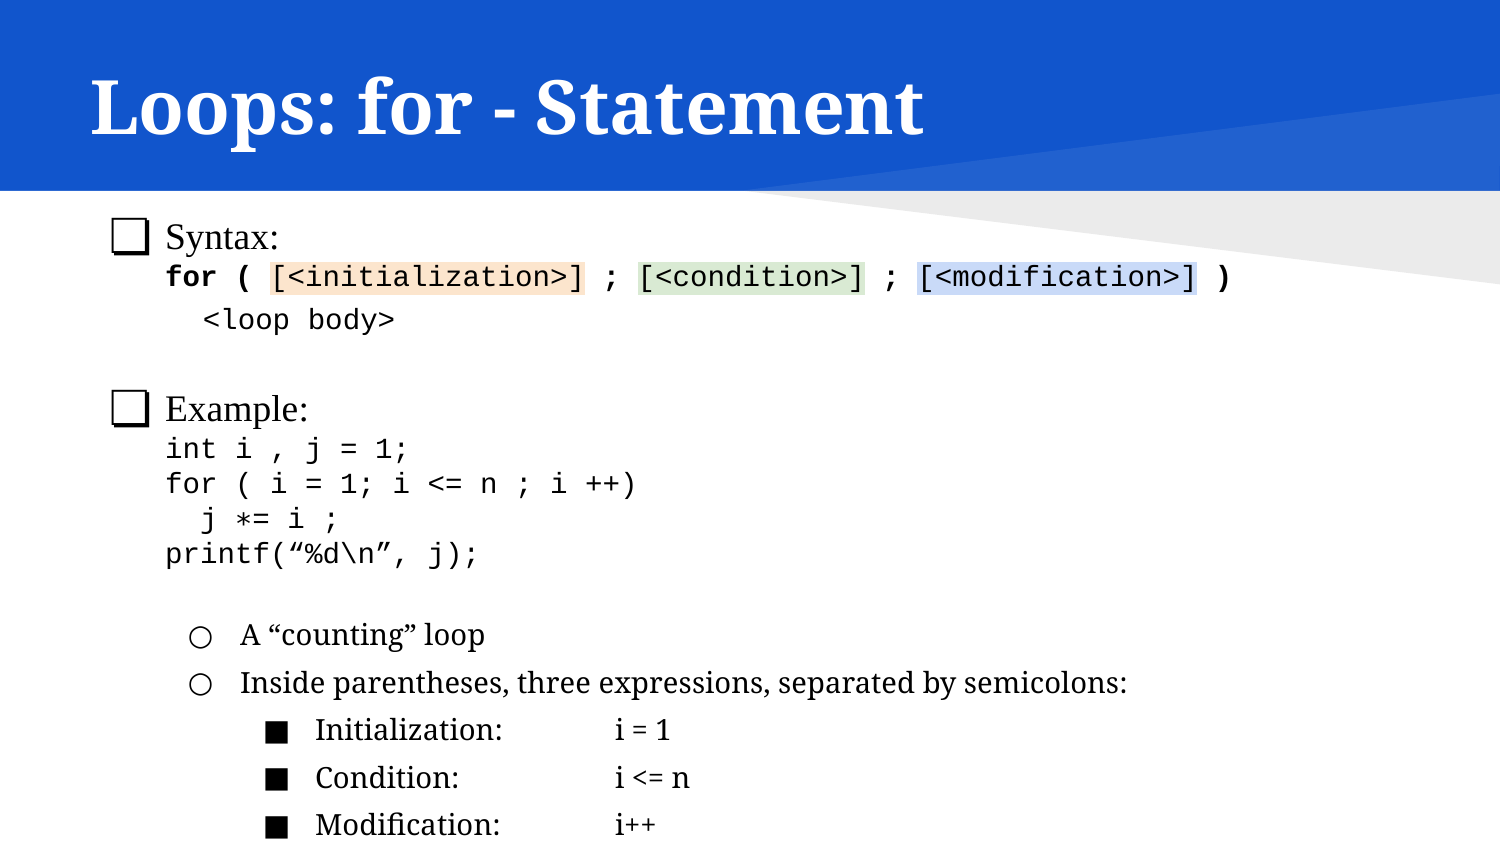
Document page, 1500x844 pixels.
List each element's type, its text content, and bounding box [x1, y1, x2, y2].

list Syntax: for ( [<initialization>] ; [<condition>] ; [<modification>] ) <loop body> Example: int i , j = 1; for ( i = 1; i <= n ; i ++) j ∗= i ; printf(“%d\n”, j); A “counting” loop Inside parentheses, three expressions, separated by semicolons: Initialization: i = 1 Condition: i <= n Modification: i++ [75, 196, 1425, 808]
title Loops: for - Statement [75, 33, 1425, 175]
